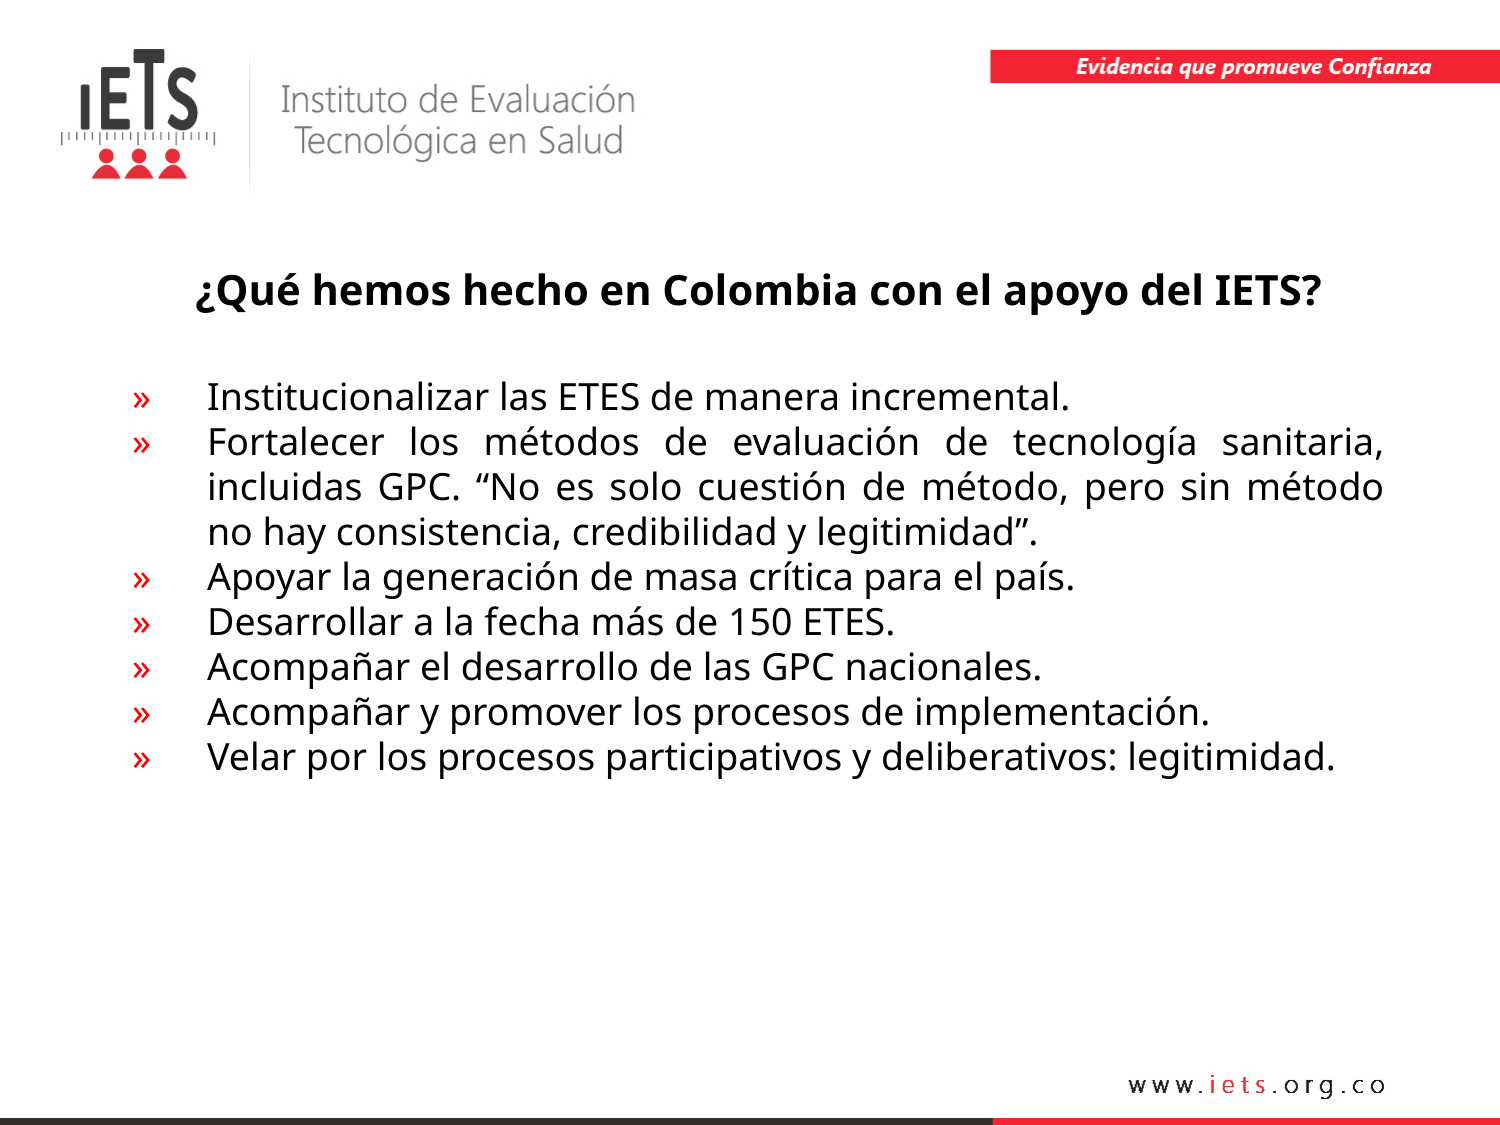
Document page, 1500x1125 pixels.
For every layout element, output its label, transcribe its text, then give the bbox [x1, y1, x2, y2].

text_box ¿Qué hemos hecho en Colombia con el apoyo del IETS? Institucionalizar las ETES de manera incremental. Fortalecer los métodos de evaluación de tecnología sanitaria, incluidas GPC. “No es solo cuestión de método, pero sin método no hay consistencia, credibilidad y legitimidad”. Apoyar la generación de masa crítica para el país. Desarrollar a la fecha más de 150 ETES. Acompañar el desarrollo de las GPC nacionales. Acompañar y promover los procesos de implementación. Velar por los procesos participativos y deliberativos: legitimidad. [117, 255, 1401, 831]
picture [0, 0, 1500, 1125]
